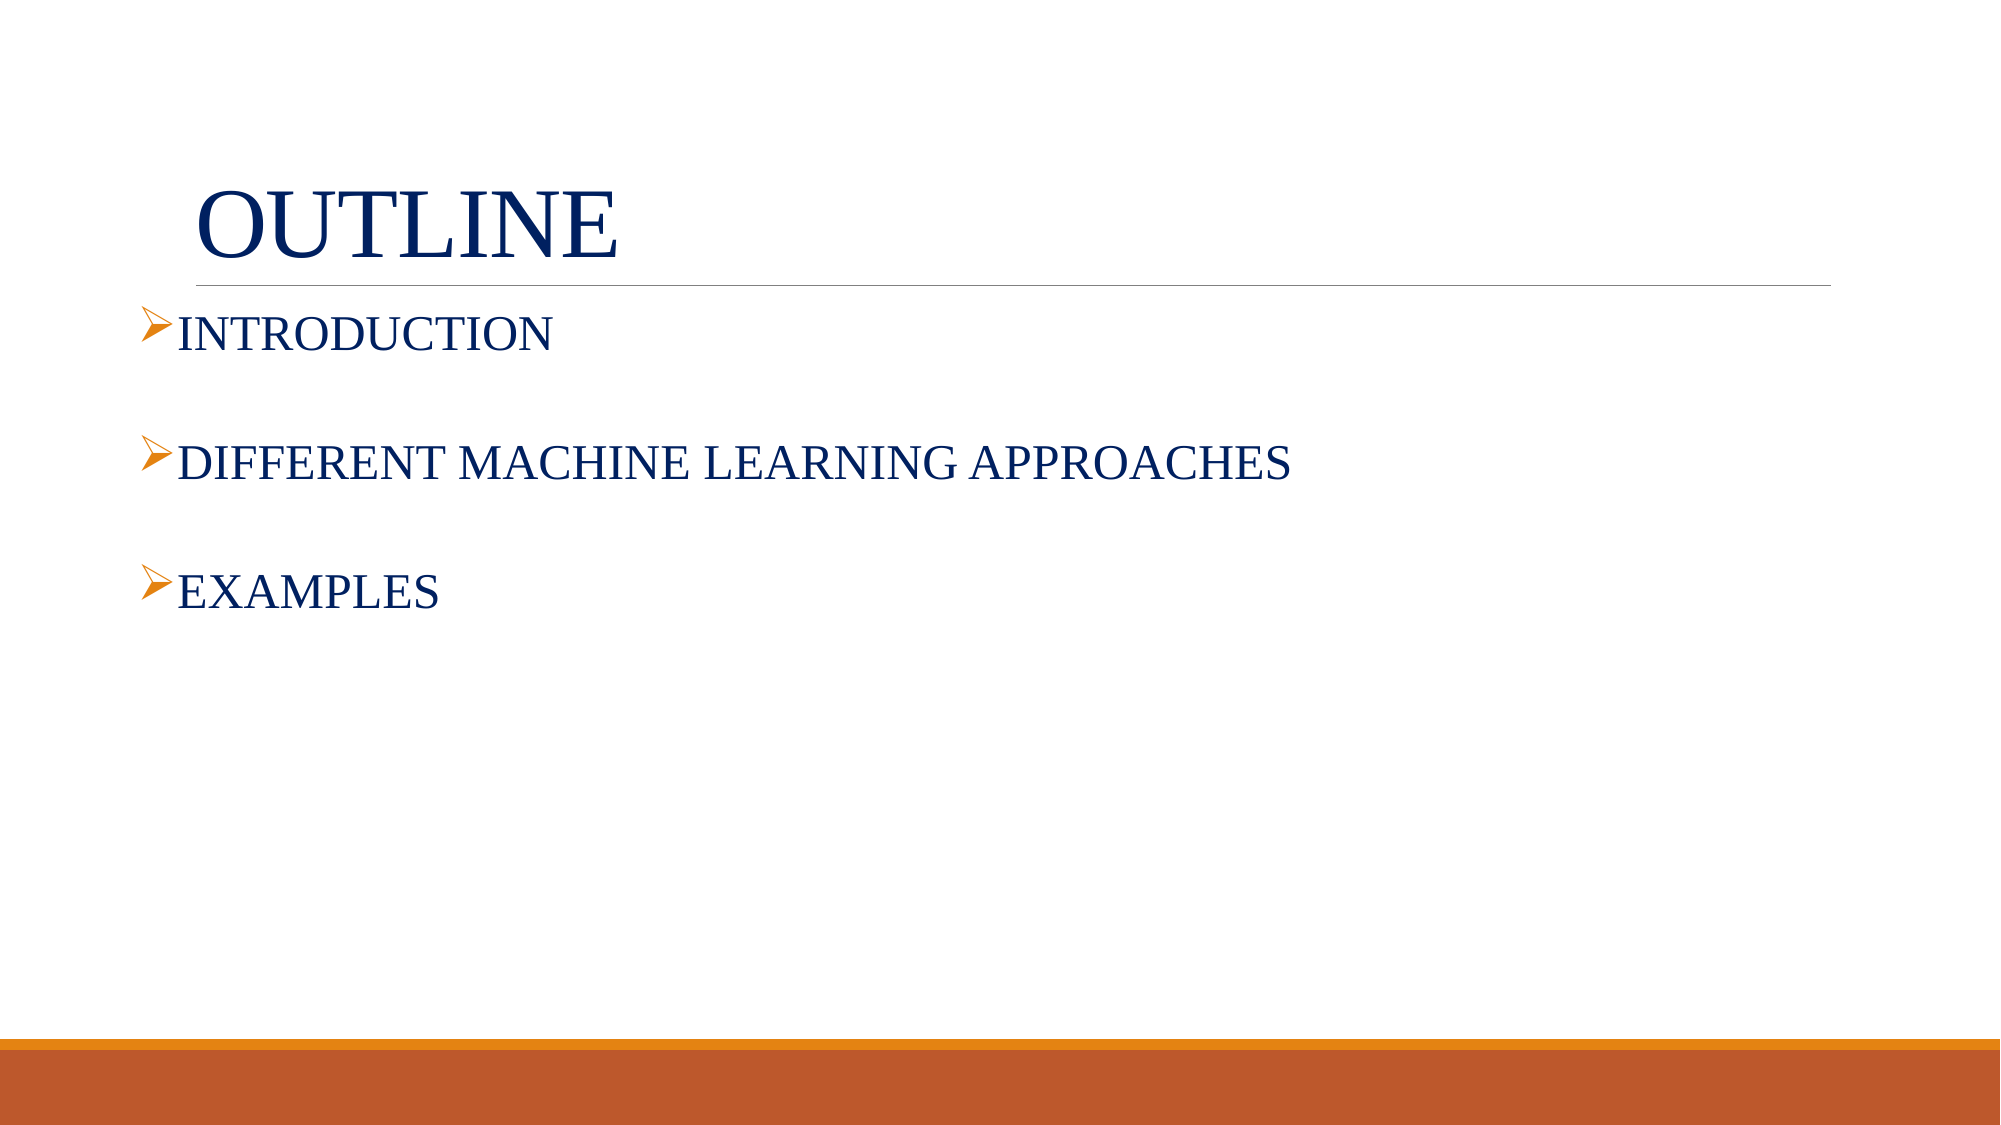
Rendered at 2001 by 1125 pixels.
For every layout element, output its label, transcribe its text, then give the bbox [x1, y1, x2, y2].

list INTRODUCTION DIFFERENT MACHINE LEARNING APPROACHES EXAMPLES [137, 299, 1863, 1046]
title OUTLINE [180, 47, 1830, 285]
